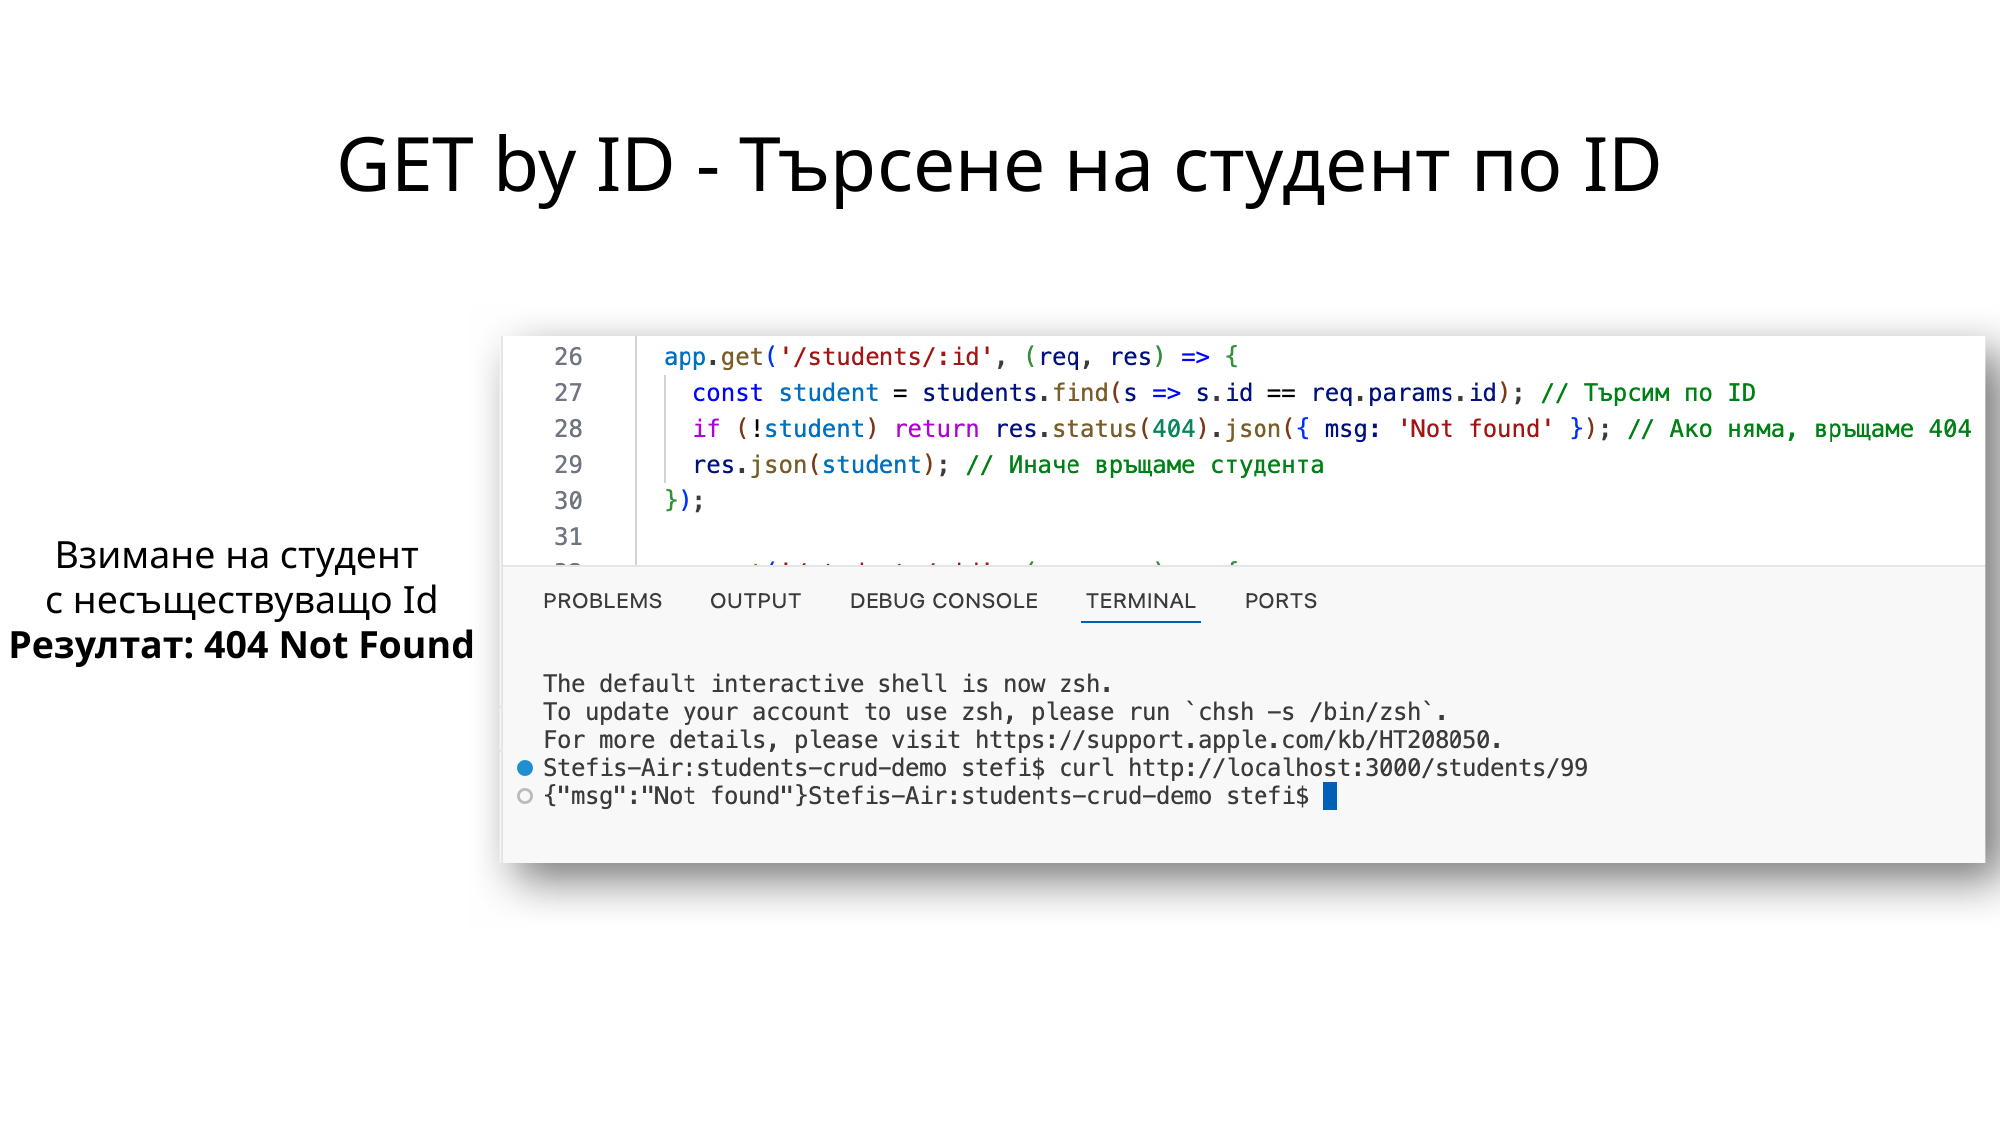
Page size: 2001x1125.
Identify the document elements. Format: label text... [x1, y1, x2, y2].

title GET by ID - Търсене на студент по ID [135, 81, 1865, 216]
picture [499, 335, 1986, 864]
text_box Взимане на студент с несъществуващо Id Резултат: 404 Not Found [0, 523, 481, 674]
